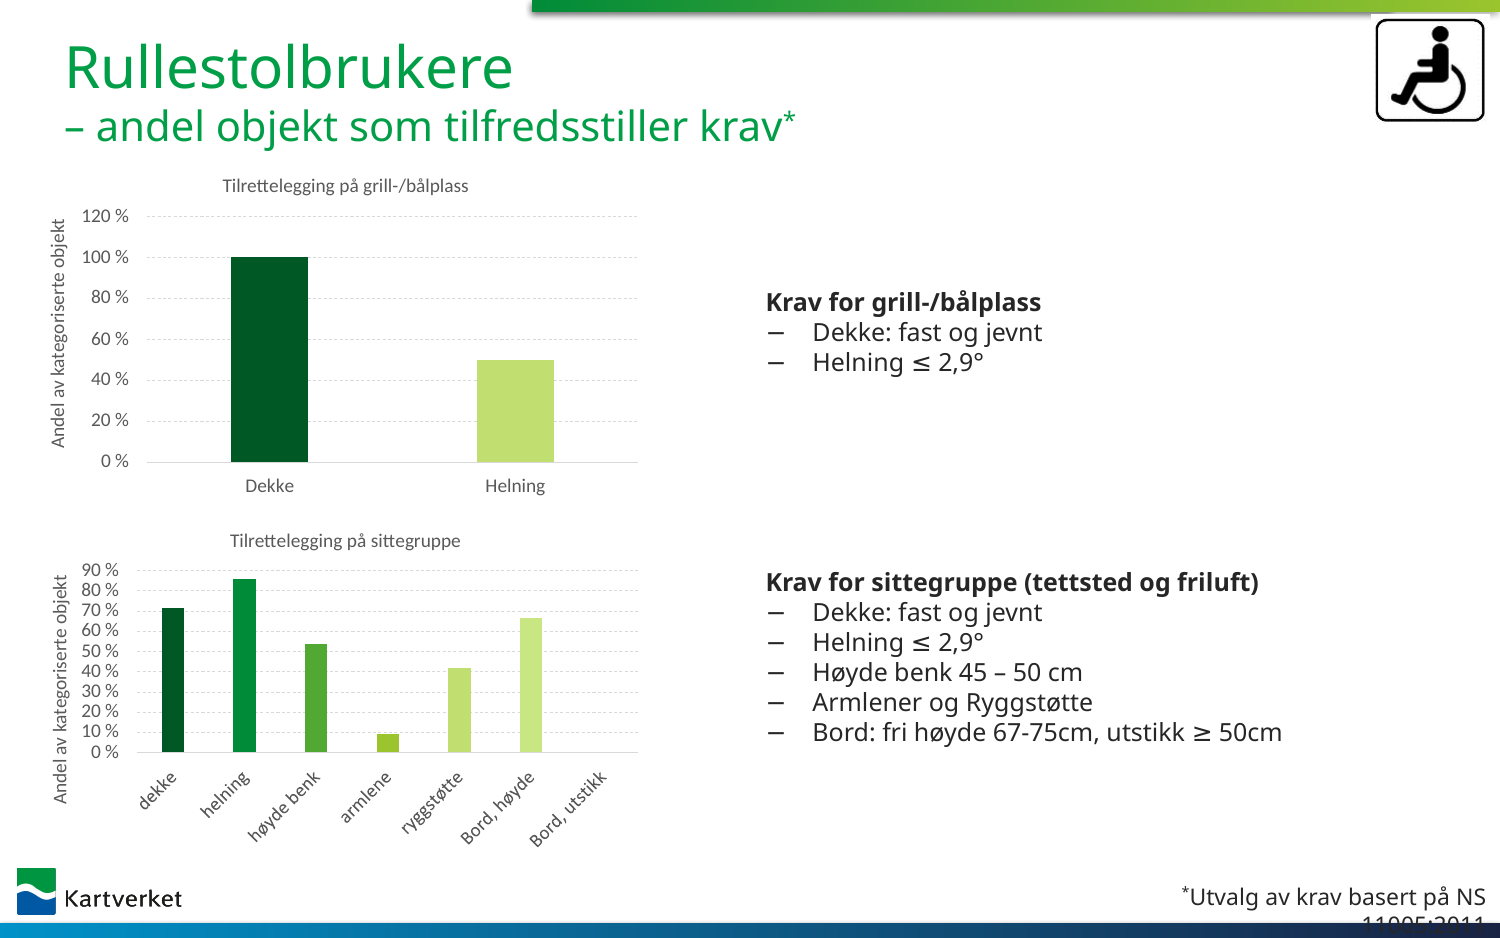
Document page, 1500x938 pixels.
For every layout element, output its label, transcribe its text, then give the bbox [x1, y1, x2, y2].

text_box *Utvalg av krav basert på NS 11005:2011 [1068, 873, 1500, 938]
text_box Krav for grill-/bålplass Dekke: fast og jevnt Helning ≤ 2,9° [750, 279, 1452, 384]
text_box Rullestolbrukere – andel objekt som tilfredsstiller krav* [49, 14, 1431, 158]
text_box Krav for sittegruppe (tettsted og friluft) Dekke: fast og jevnt Helning ≤ 2,9° Høyde benk 45 – 50 cm Armlener og Ryggstøtte Bord: fri høyde 67-75cm, utstikk ≥ 50cm [750, 559, 1500, 754]
picture [41, 520, 650, 859]
picture [1371, 13, 1491, 127]
picture [41, 166, 650, 505]
